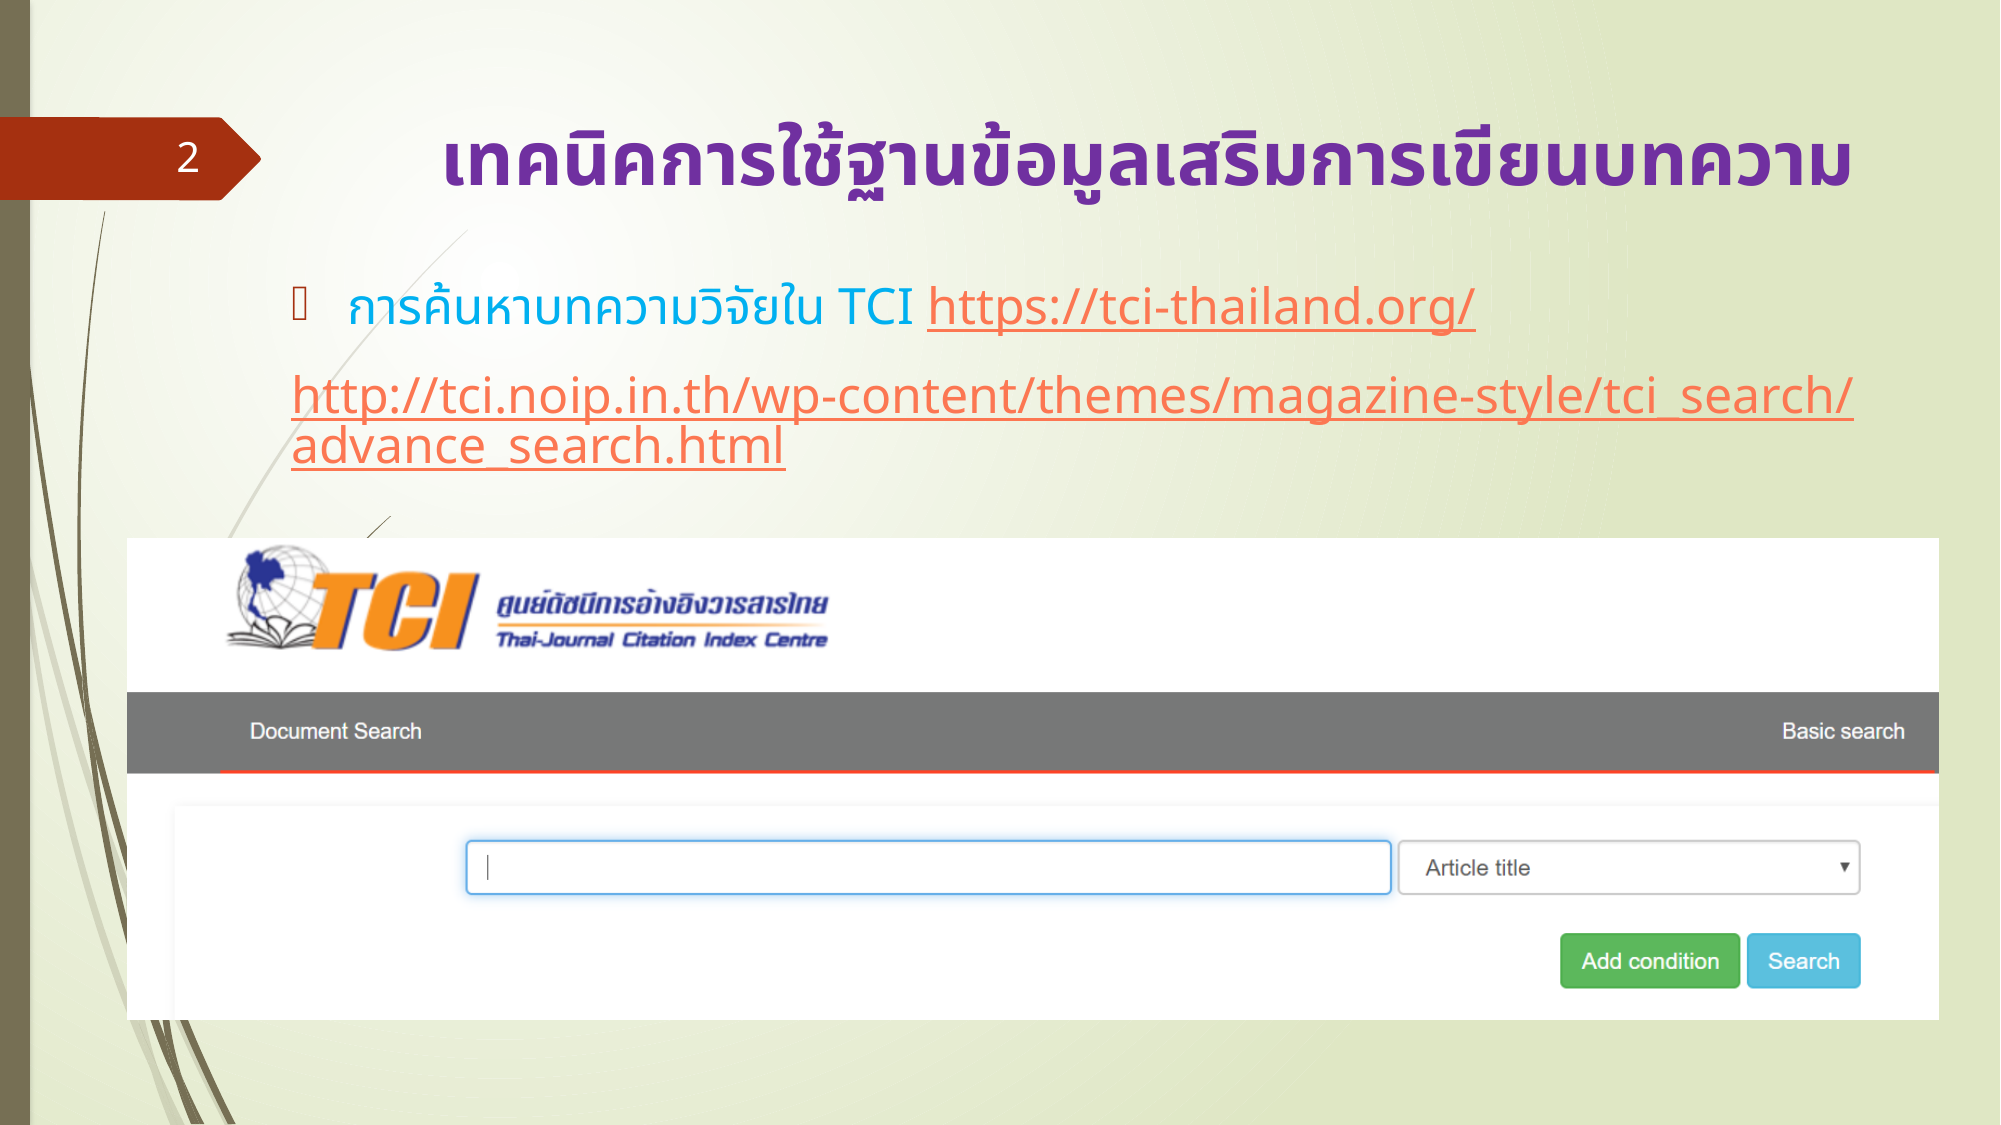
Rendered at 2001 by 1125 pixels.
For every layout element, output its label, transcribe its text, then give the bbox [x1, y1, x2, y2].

slide_number 2 [87, 129, 216, 190]
title เทคนิคการใช้ฐานข้อมูลเสริมการเขียนบทความ [425, 102, 1888, 267]
text_box การค้นหาบทความวิจัยใน TCI https://tci-thailand.org/ http://tci.noip.in.th/wp-content/themes/magazine-style/tci_search/advance_search.html [276, 267, 1888, 538]
picture [127, 538, 1939, 1021]
